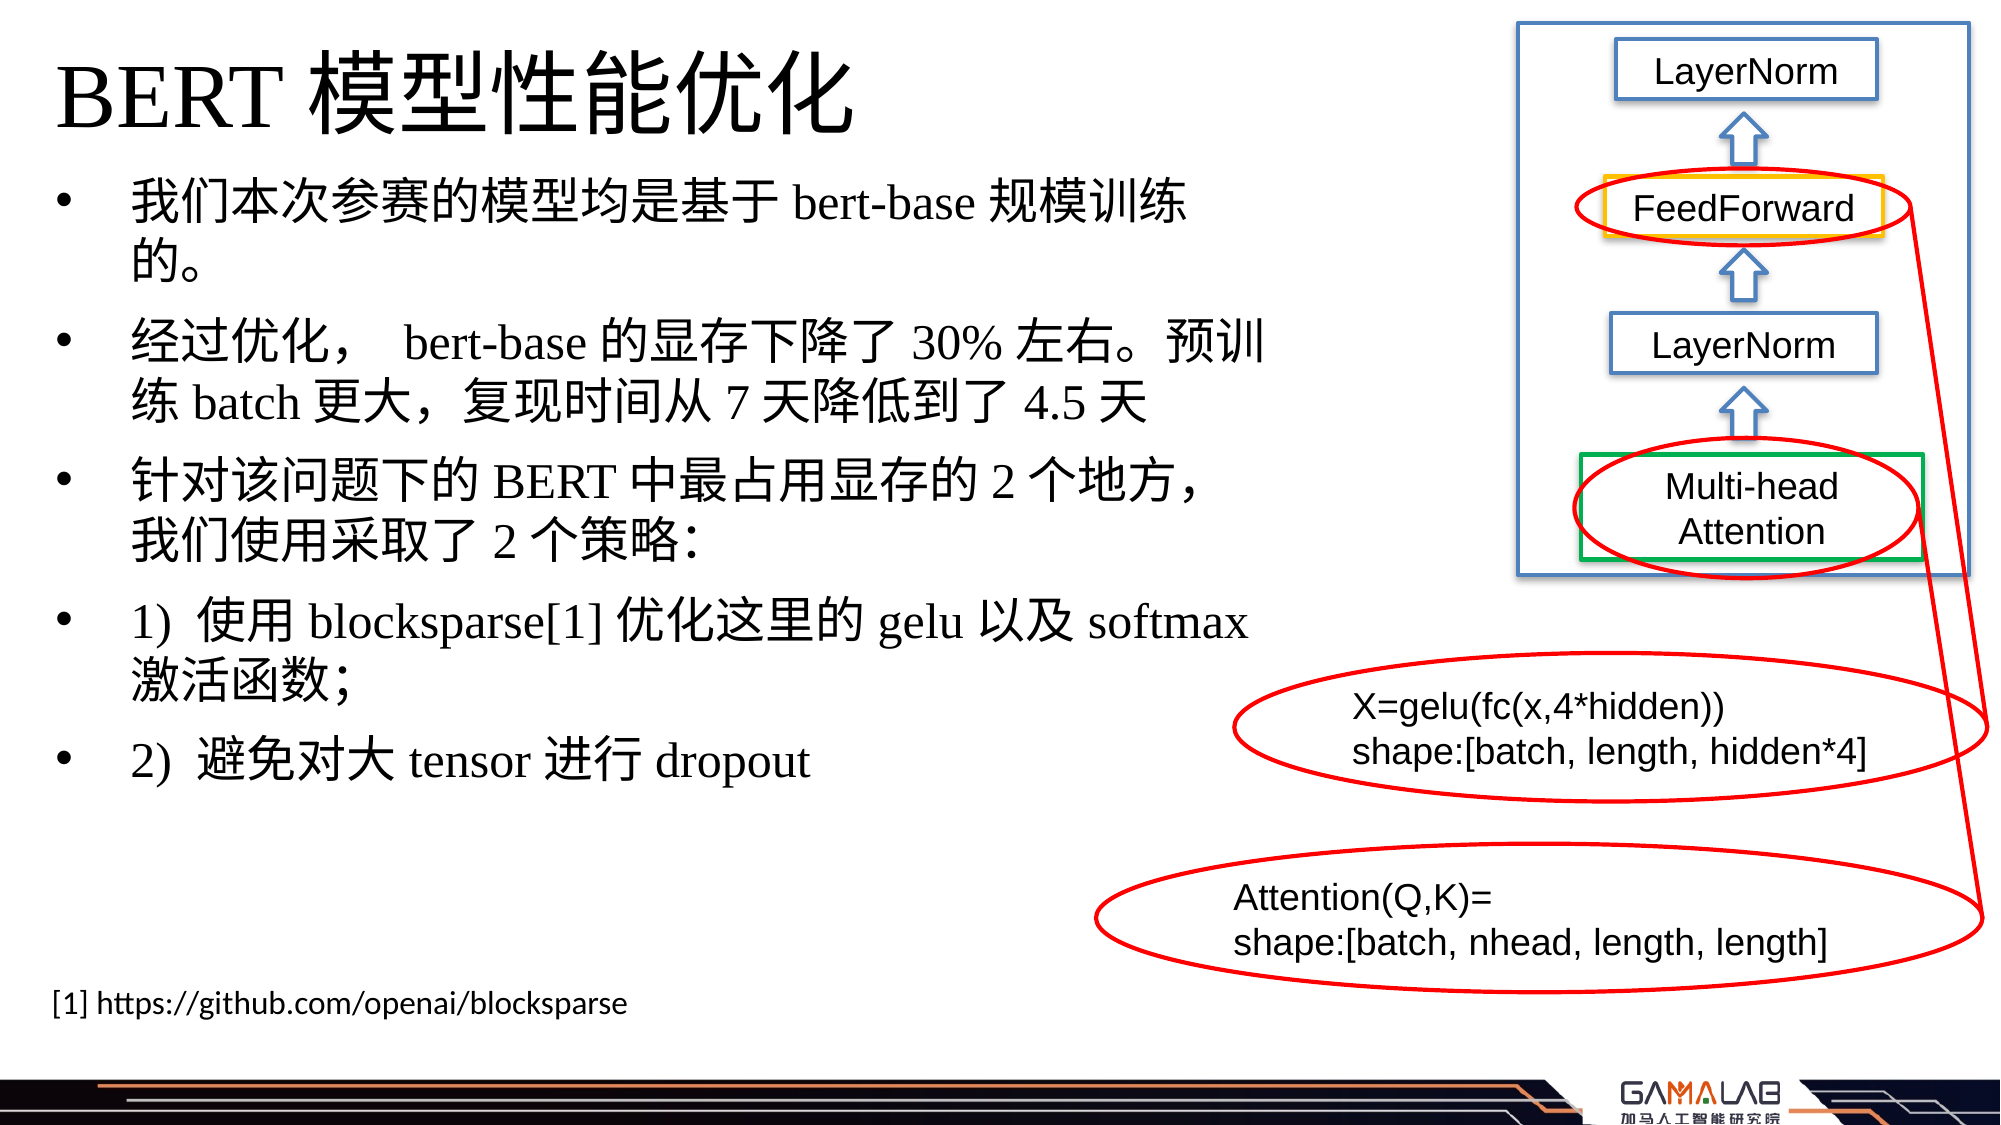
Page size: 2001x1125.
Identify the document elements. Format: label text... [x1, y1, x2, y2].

picture [1621, 1081, 1780, 1124]
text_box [1095, 437, 1983, 1019]
picture [0, 0, 2000, 1125]
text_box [1517, 22, 1970, 166]
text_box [1234, 168, 1988, 444]
title BERT模型性能优化 [44, 30, 1511, 166]
text_box [1] https://github.com/openai/blocksparse [44, 973, 1983, 1029]
list 我们本次参赛的模型均是基于bert-base规模训练的。 经过优化， bert-base的显存下降了30%左右。预训练batch更大，复现时间从7天降低到了4.5天 针对该问题下的BERT中最占用显存的2个地方，我们使用采取了2个策略： 1) 使用blocksparse[1]优化这里的gelu以及softmax激活函数； 2) 避免对大tensor进行dropout [44, 164, 1280, 890]
